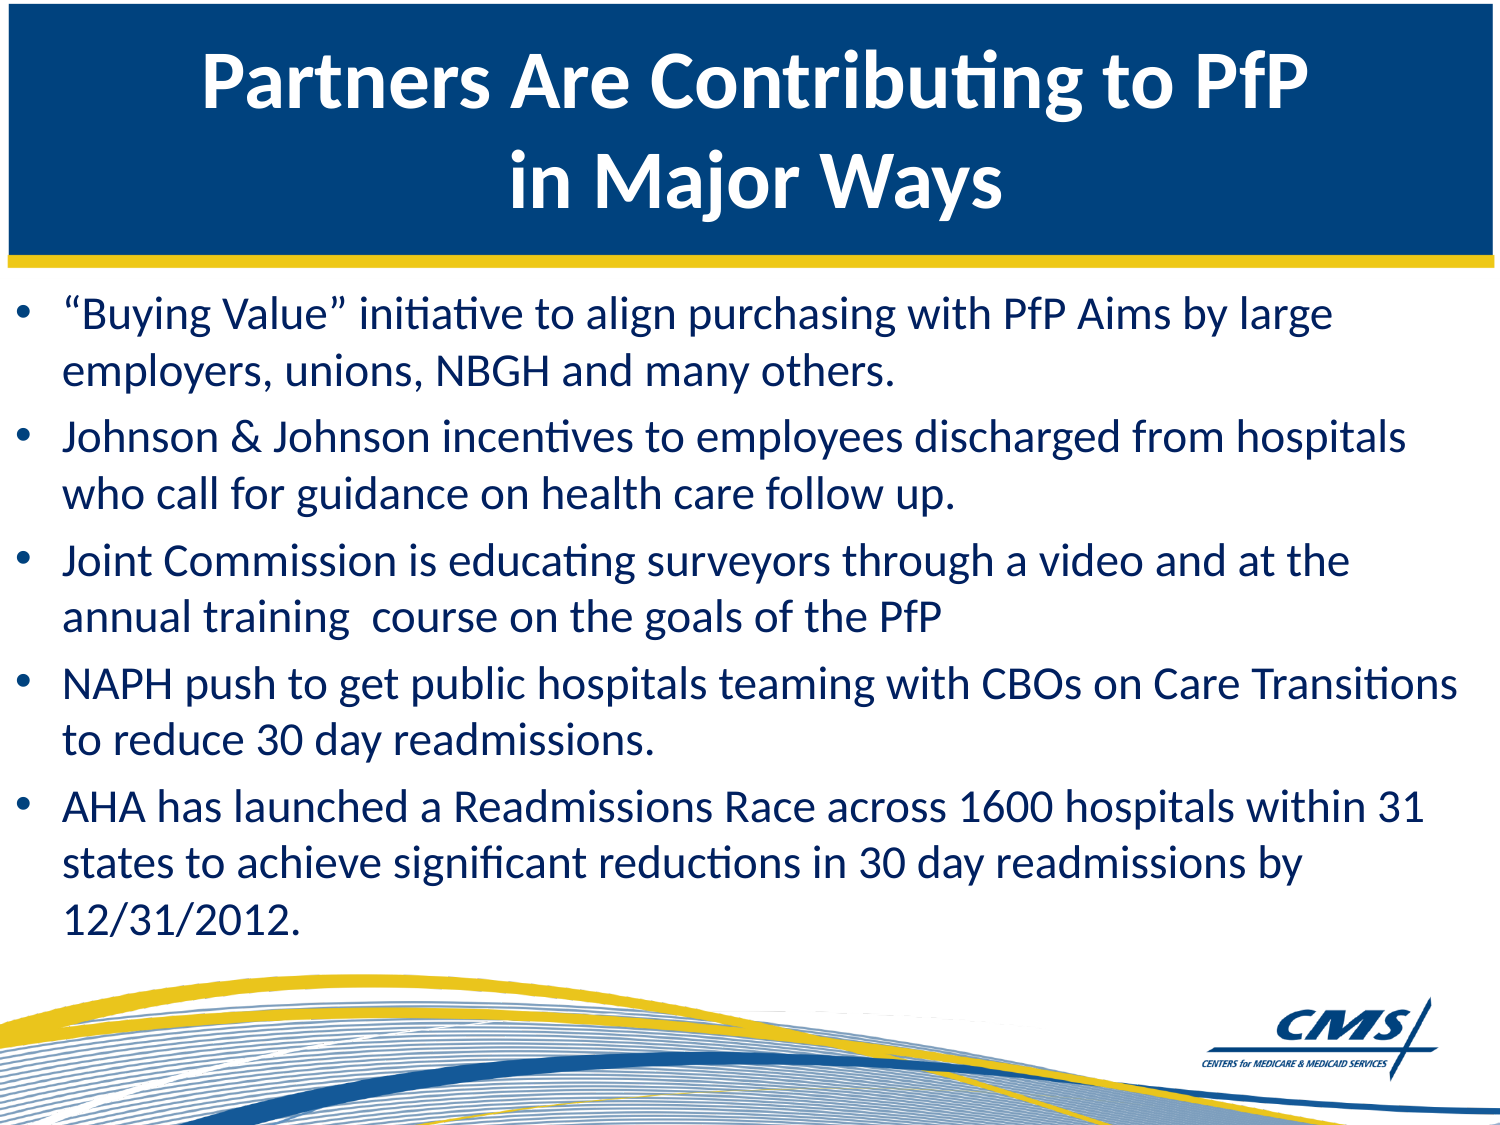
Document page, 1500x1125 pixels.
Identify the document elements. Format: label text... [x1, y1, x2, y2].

title Partners Are Contributing to PfP in Major Ways [12, 0, 1500, 251]
list “Buying Value” initiative to align purchasing with PfP Aims by large employers, unions, NBGH and many others. Johnson & Johnson incentives to employees discharged from hospitals who call for guidance on health care follow up. Joint Commission is educating surveyors through a video and at the annual training course on the goals of the PfP NAPH push to get public hospitals teaming with CBOs on Care Transitions to reduce 30 day readmissions. AHA has launched a Readmissions Race across 1600 hospitals within 31 states to achieve significant reductions in 30 day readmissions by 12/31/2012. [0, 274, 1500, 1001]
picture [0, 1001, 1500, 1125]
picture [0, 0, 1500, 274]
